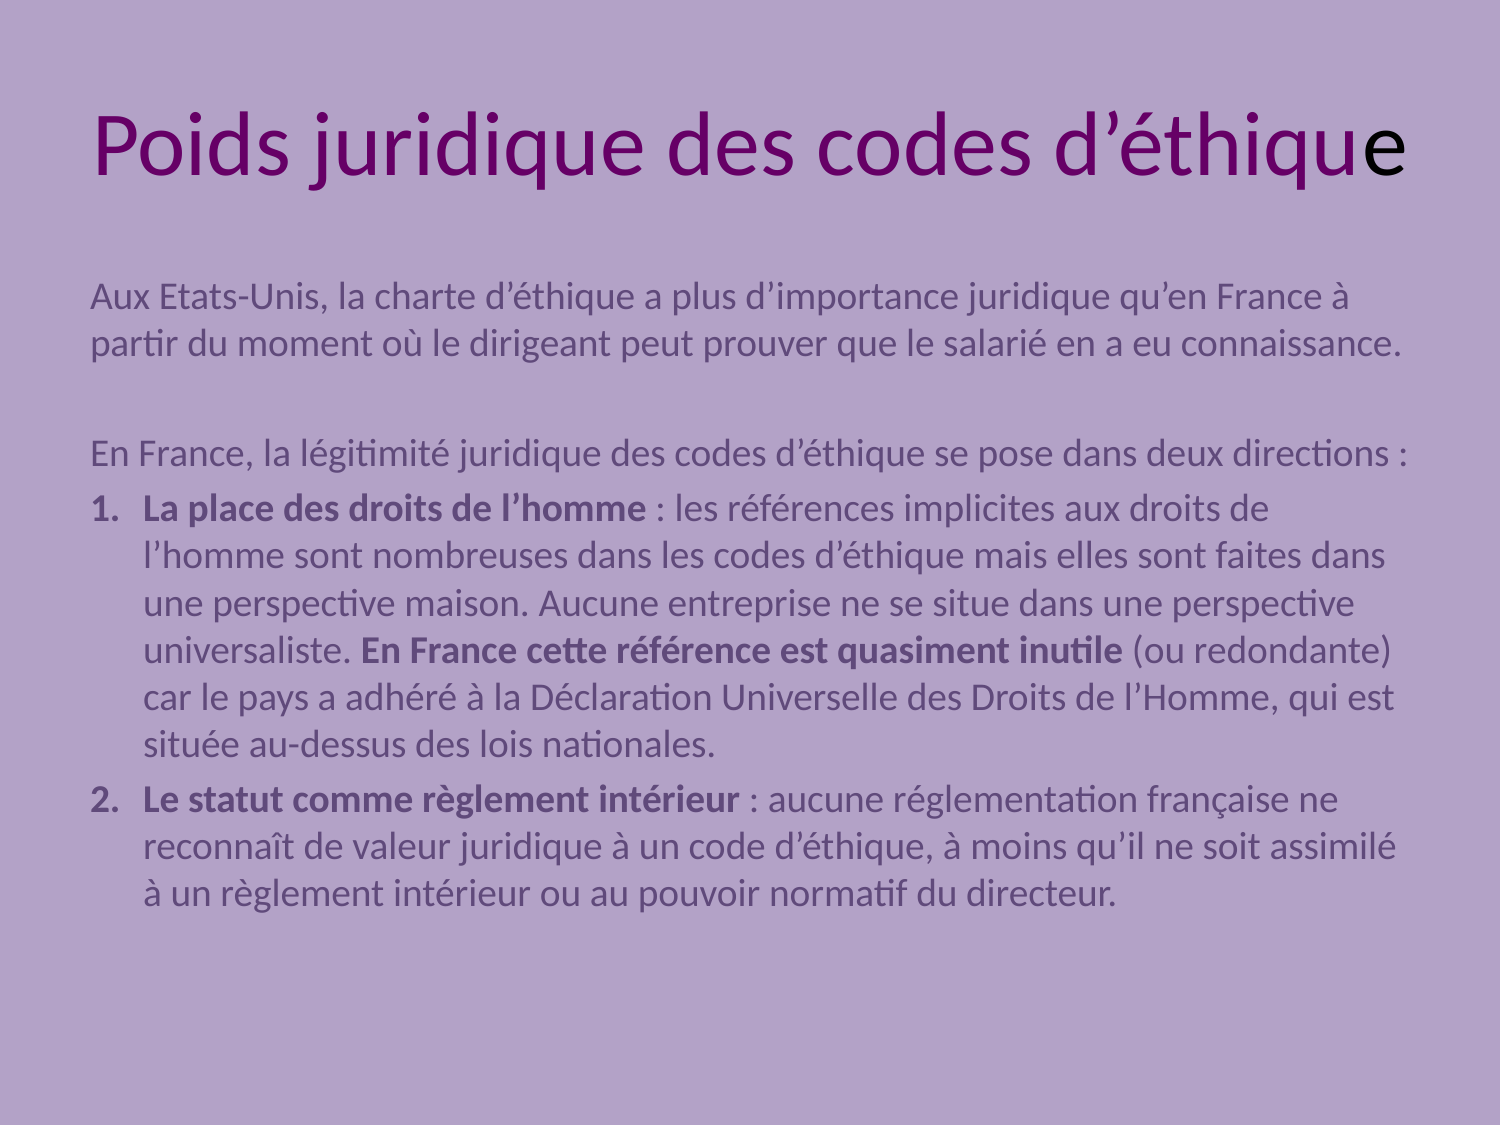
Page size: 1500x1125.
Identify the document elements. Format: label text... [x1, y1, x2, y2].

list Aux Etats-Unis, la charte d’éthique a plus d’importance juridique qu’en France à partir du moment où le dirigeant peut prouver que le salarié en a eu connaissance. En France, la légitimité juridique des codes d’éthique se pose dans deux directions : La place des droits de l’homme : les références implicites aux droits de l’homme sont nombreuses dans les codes d’éthique mais elles sont faites dans une perspective maison. Aucune entreprise ne se situe dans une perspective universaliste. En France cette référence est quasiment inutile (ou redondante) car le pays a adhéré à la Déclaration Universelle des Droits de l’Homme, qui est située au-dessus des lois nationales. Le statut comme règlement intérieur : aucune réglementation française ne reconnaît de valeur juridique à un code d’éthique, à moins qu’il ne soit assimilé à un règlement intérieur ou au pouvoir normatif du directeur. [75, 262, 1425, 1005]
title Poids juridique des codes d’éthique [75, 45, 1425, 233]
